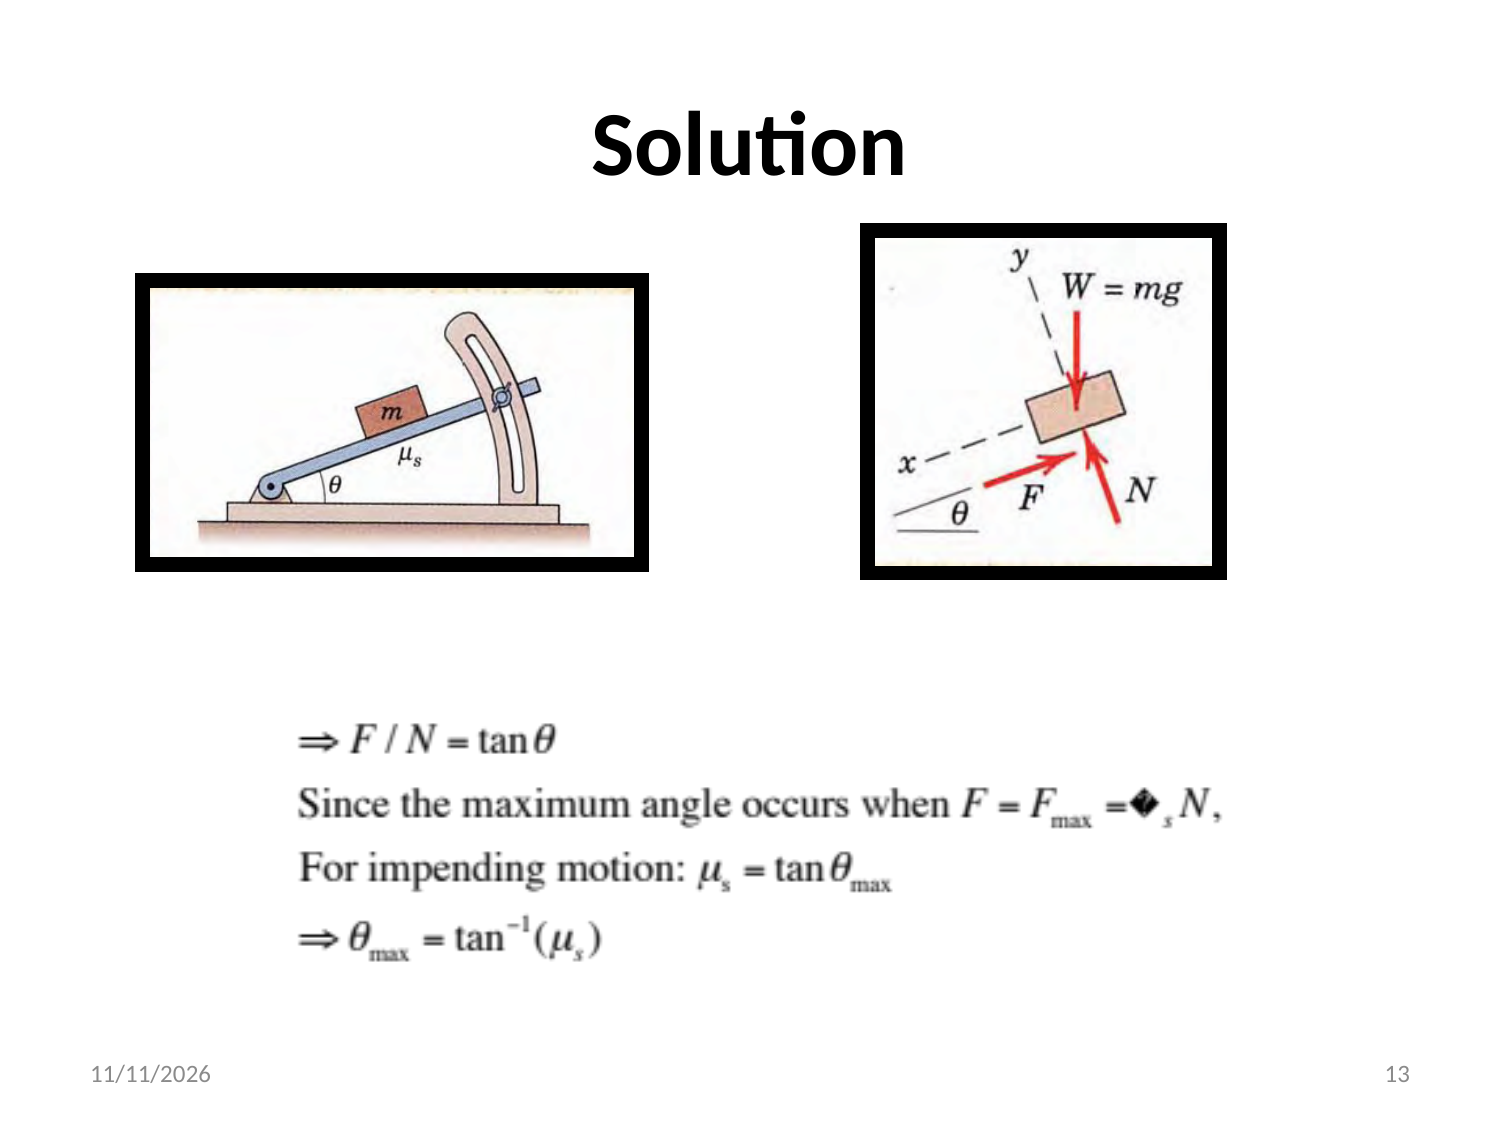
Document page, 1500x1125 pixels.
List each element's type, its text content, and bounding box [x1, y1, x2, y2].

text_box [294, 650, 1241, 965]
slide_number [75, 1042, 425, 1103]
title Solution [75, 45, 1425, 233]
slide_number 13 [1074, 1042, 1425, 1103]
picture [874, 237, 1213, 566]
picture [149, 287, 635, 558]
